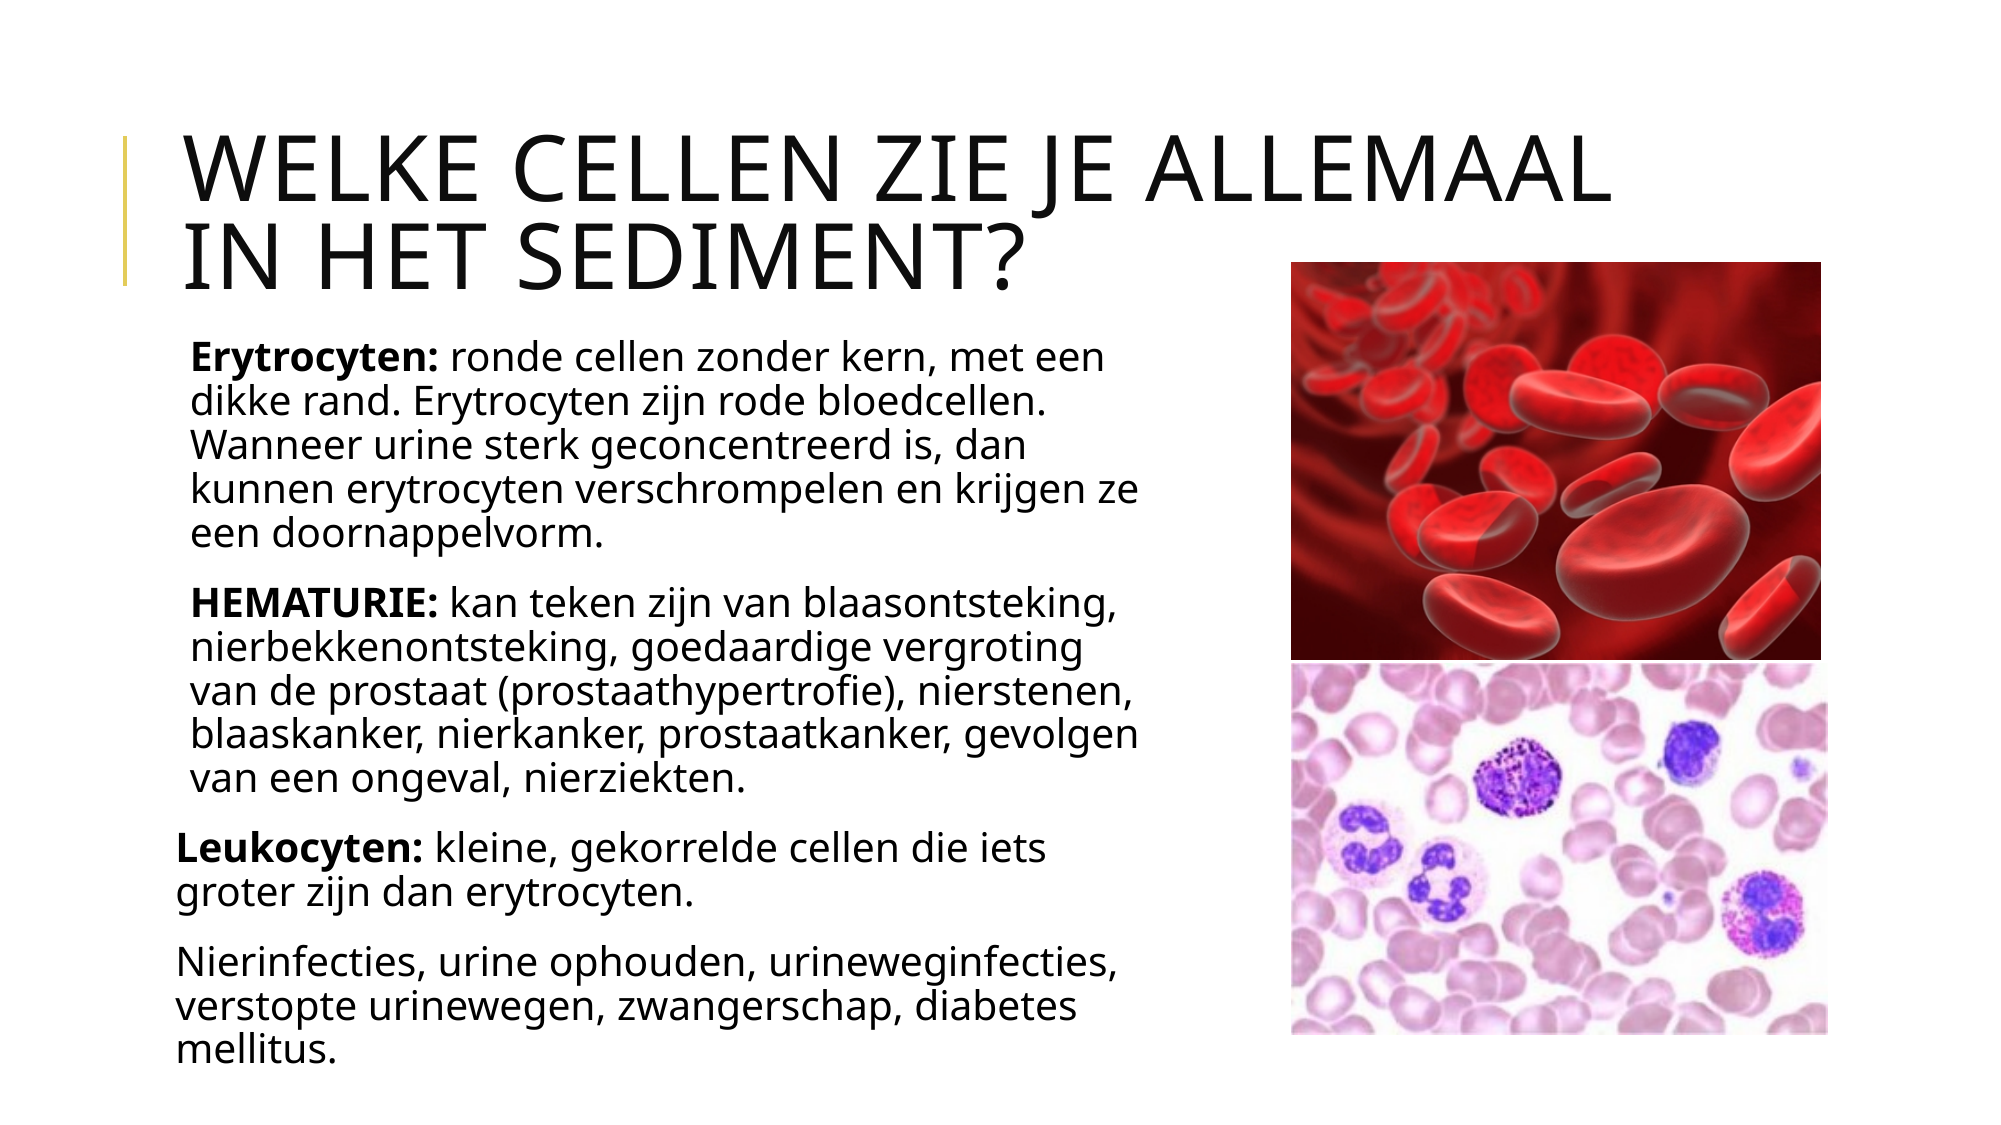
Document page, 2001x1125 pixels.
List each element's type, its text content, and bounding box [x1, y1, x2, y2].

title Welke cellen zie je allemaal in het sediment? [168, 96, 1763, 342]
picture [1291, 262, 1821, 660]
list Erytrocyten: ronde cellen zonder kern, met een dikke rand. Erytrocyten zijn rode bloedcellen. Wanneer urine sterk geconcentreerd is, dan kunnen erytrocyten verschrompelen en krijgen ze een doornappelvorm. HEMATURIE: kan teken zijn van blaasontsteking, nierbekkenontsteking, goedaardige vergroting van de prostaat (prostaathypertrofie), nierstenen, blaaskanker, nierkanker, prostaatkanker, gevolgen van een ongeval, nierziekten. Leukocyten: kleine, gekorrelde cellen die iets groter zijn dan erytrocyten. Nierinfecties, urine ophouden, urineweginfecties, verstopte urinewegen, zwangerschap, diabetes mellitus. [168, 329, 1165, 1125]
picture [1290, 662, 1828, 1036]
